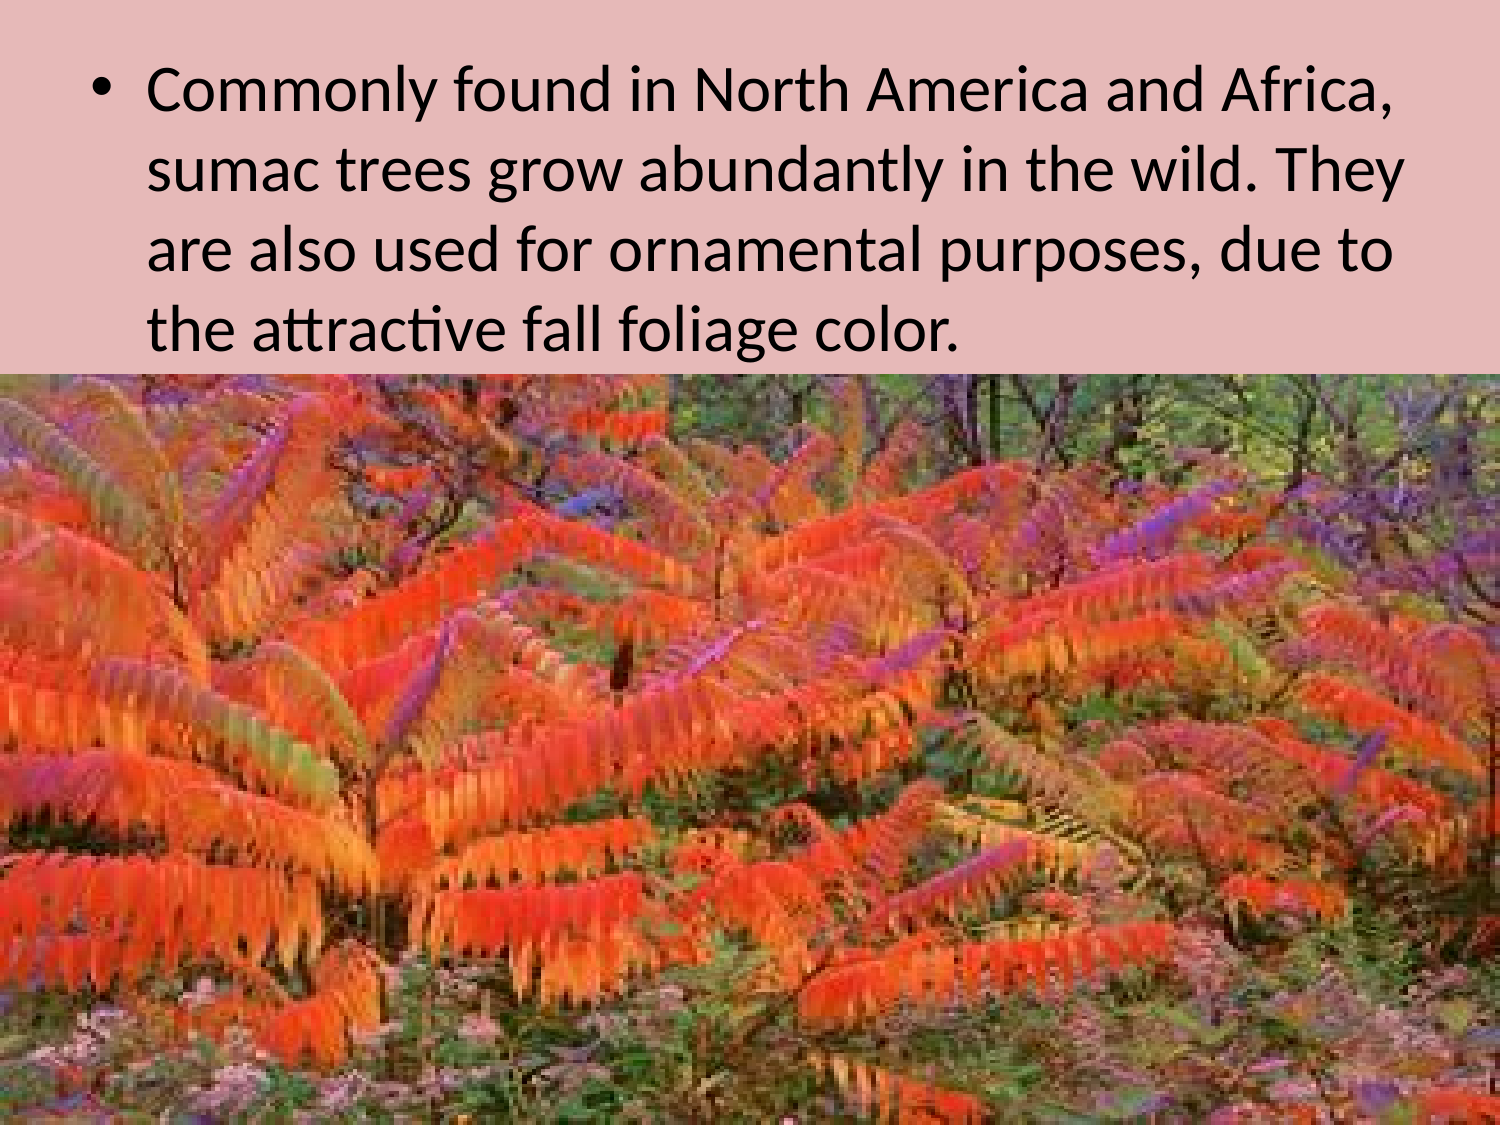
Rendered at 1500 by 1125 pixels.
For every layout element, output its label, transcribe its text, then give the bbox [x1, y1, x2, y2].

picture [0, 374, 1500, 1125]
list Commonly found in North America and Africa, sumac trees grow abundantly in the wild. They are also used for ornamental purposes, due to the attractive fall foliage color. [75, 37, 1425, 373]
